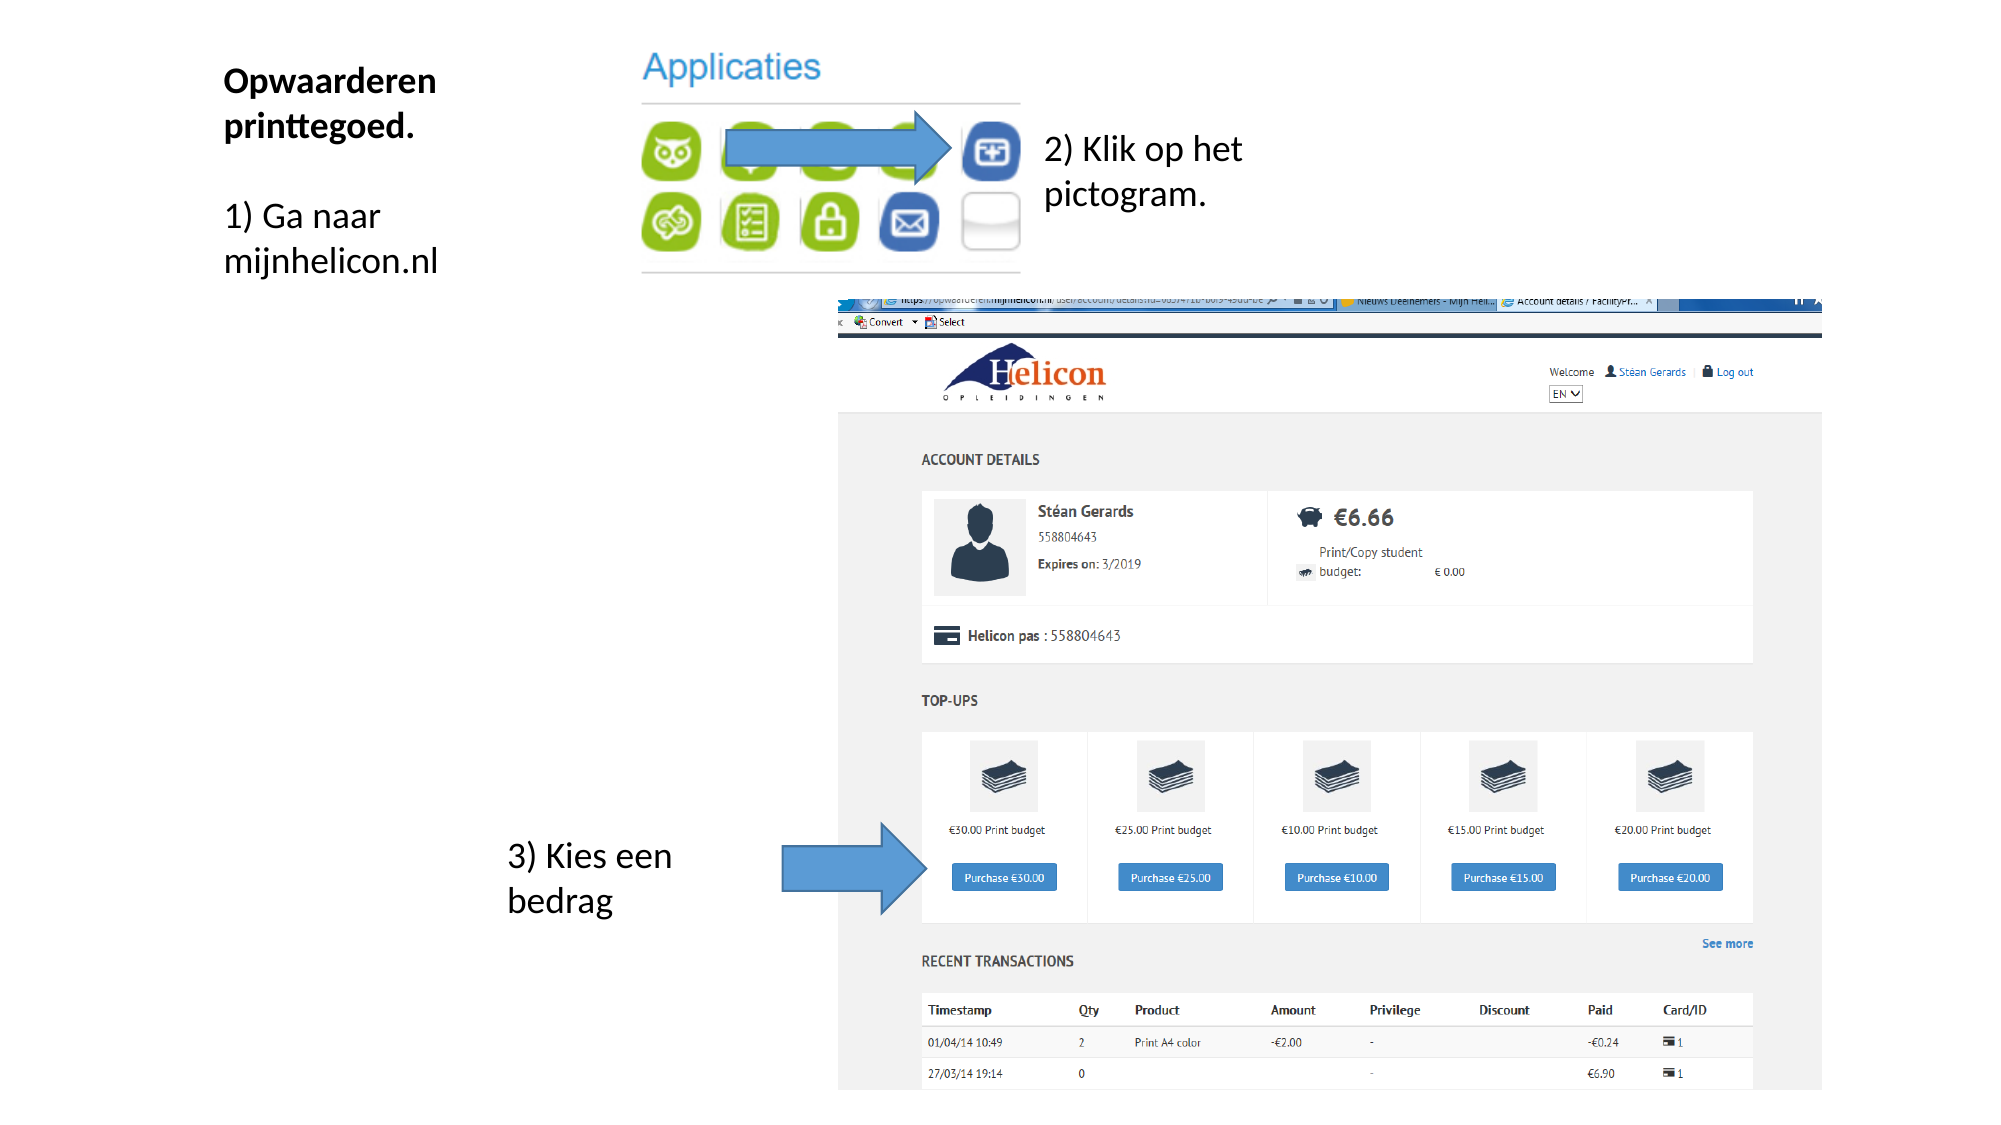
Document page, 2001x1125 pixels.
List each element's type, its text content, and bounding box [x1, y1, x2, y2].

picture [838, 299, 1822, 1090]
text_box [781, 845, 838, 892]
text_box Opwaarderen printtegoed. 1) Ga naar mijnhelicon.nl [208, 48, 585, 289]
text_box 3) Kies een bedrag [492, 823, 769, 929]
text_box 2) Klik op het pictogram. [1060, 116, 1406, 222]
picture [584, 14, 1060, 280]
